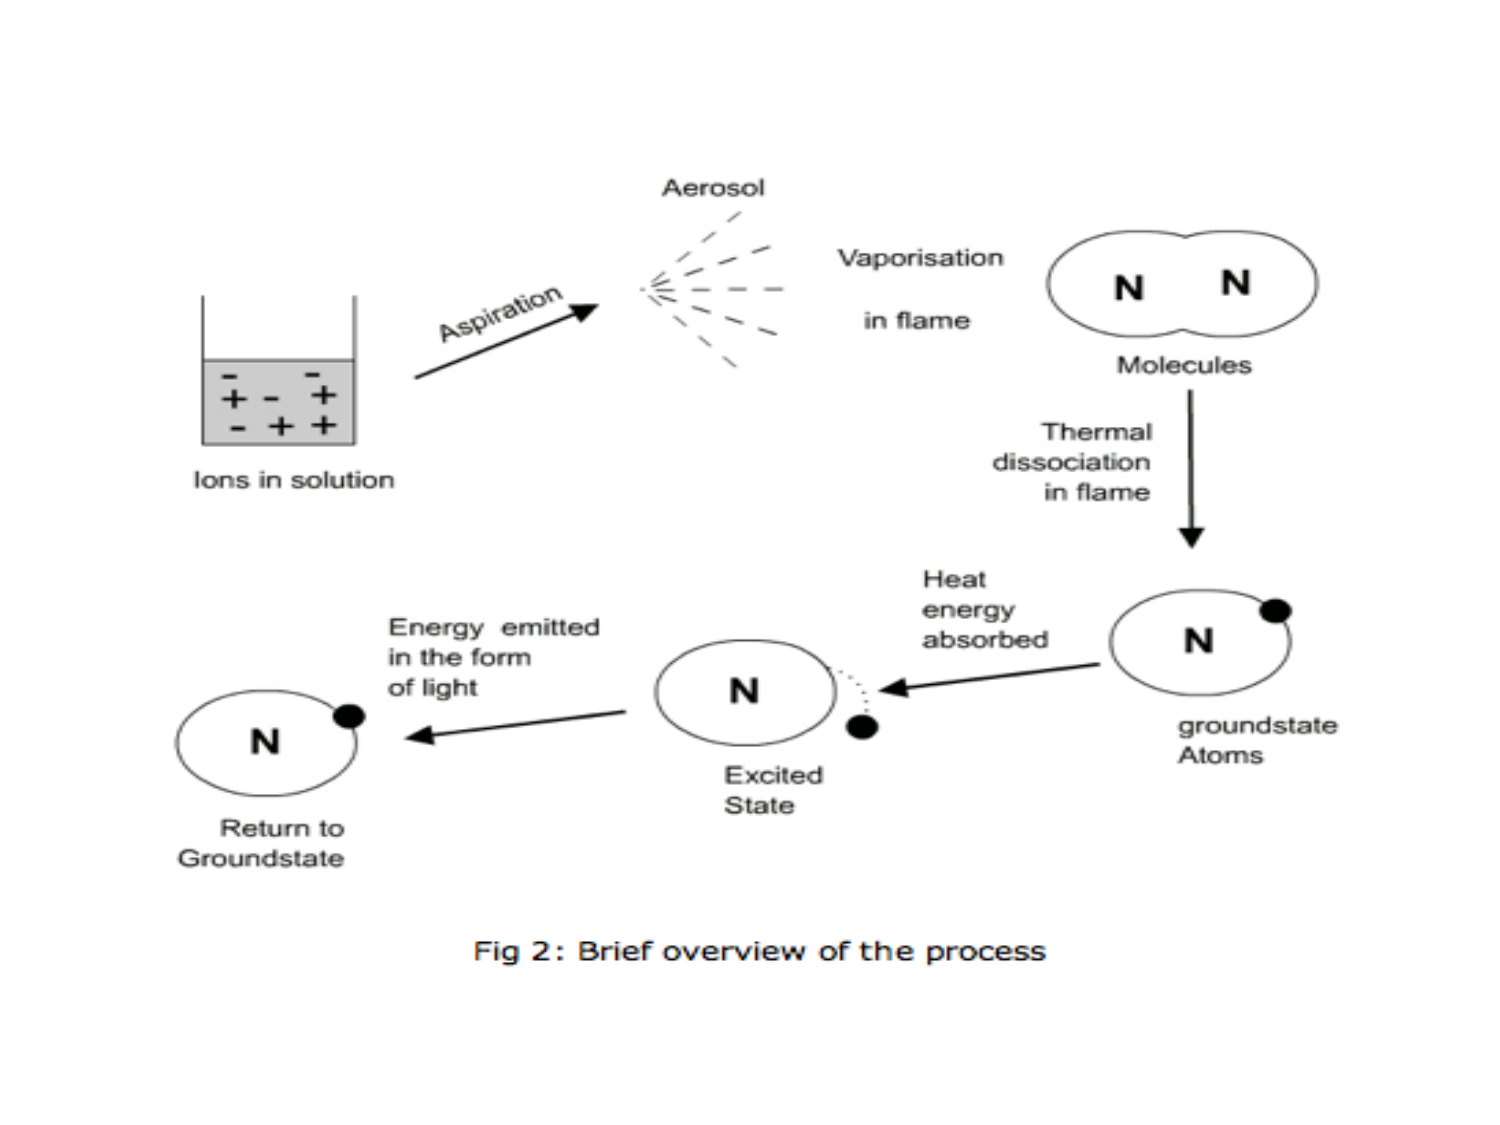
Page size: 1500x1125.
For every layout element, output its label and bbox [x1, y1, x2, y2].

list [120, 120, 1374, 994]
